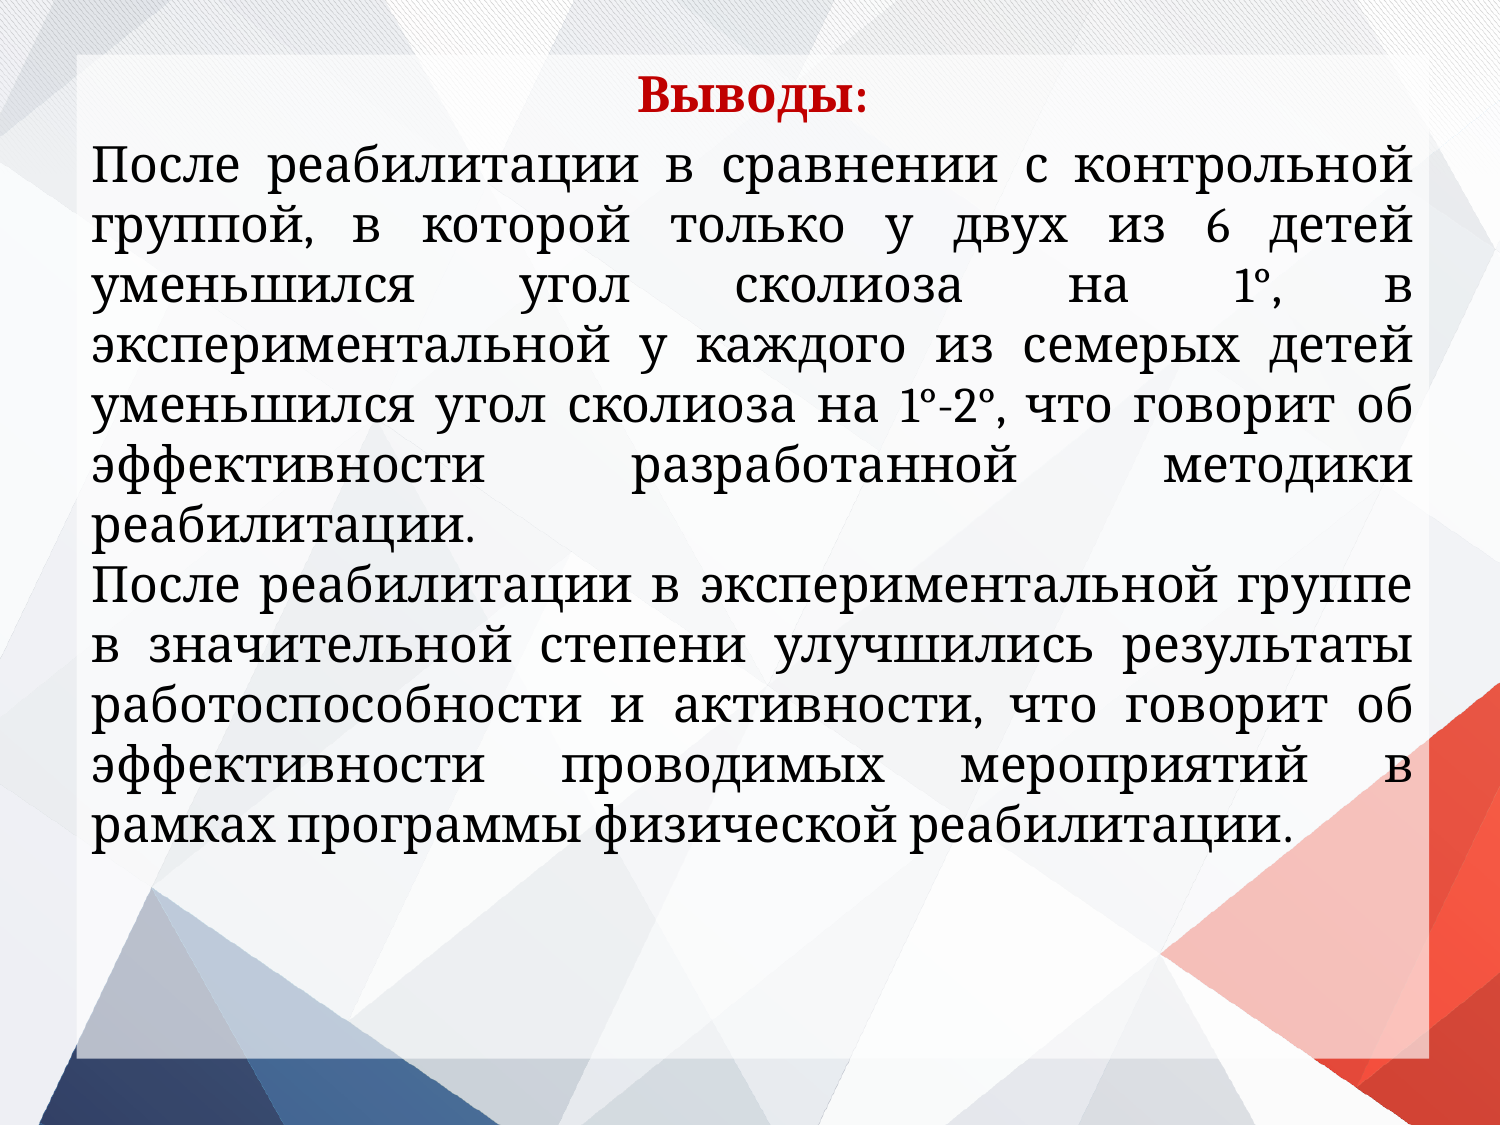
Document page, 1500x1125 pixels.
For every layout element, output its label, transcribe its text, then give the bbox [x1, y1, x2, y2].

list Выводы: После реабилитации в сравнении с контрольной группой, в которой только у двух из 6 детей уменьшился угол сколиоза на 1°, в экспериментальной у каждого из семерых детей уменьшился угол сколиоза на 1°-2°, что говорит об эффективности разработанной методики реабилитации. После реабилитации в экспериментальной группе в значительной степени улучшились результаты работоспособности и активности, что говорит об эффективности проводимых мероприятий в рамках программы физической реабилитации. [75, 52, 1431, 1061]
picture [0, 0, 1500, 1125]
